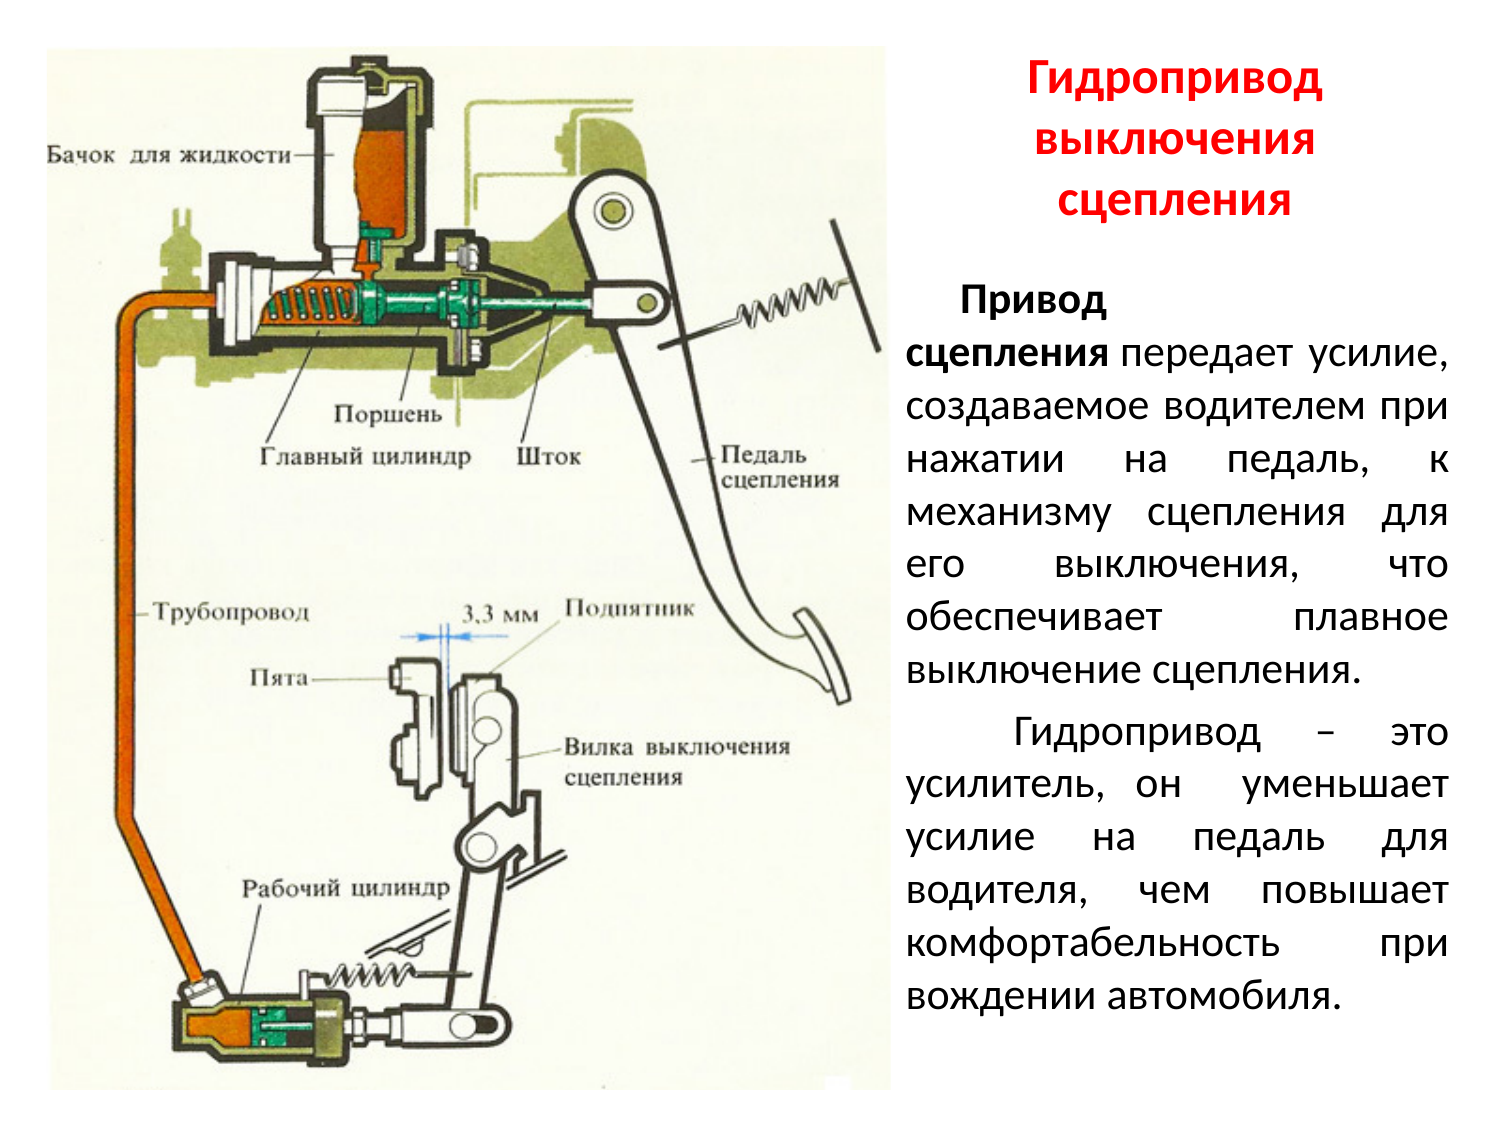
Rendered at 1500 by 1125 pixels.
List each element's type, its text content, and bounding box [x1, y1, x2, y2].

picture [46, 46, 891, 1091]
title Гидропривод выключения сцепления [925, 35, 1425, 233]
list Привод сцепления передает усилие, создаваемое водителем при нажатии на педаль, к механизму сцепления для его выключения, что обеспечивает плавное выключение сцепления. Гидропривод – это усилитель, он уменьшает усилие на педаль для водителя, чем повышает комфортабельность при вождении автомобиля. [894, 262, 1465, 1090]
